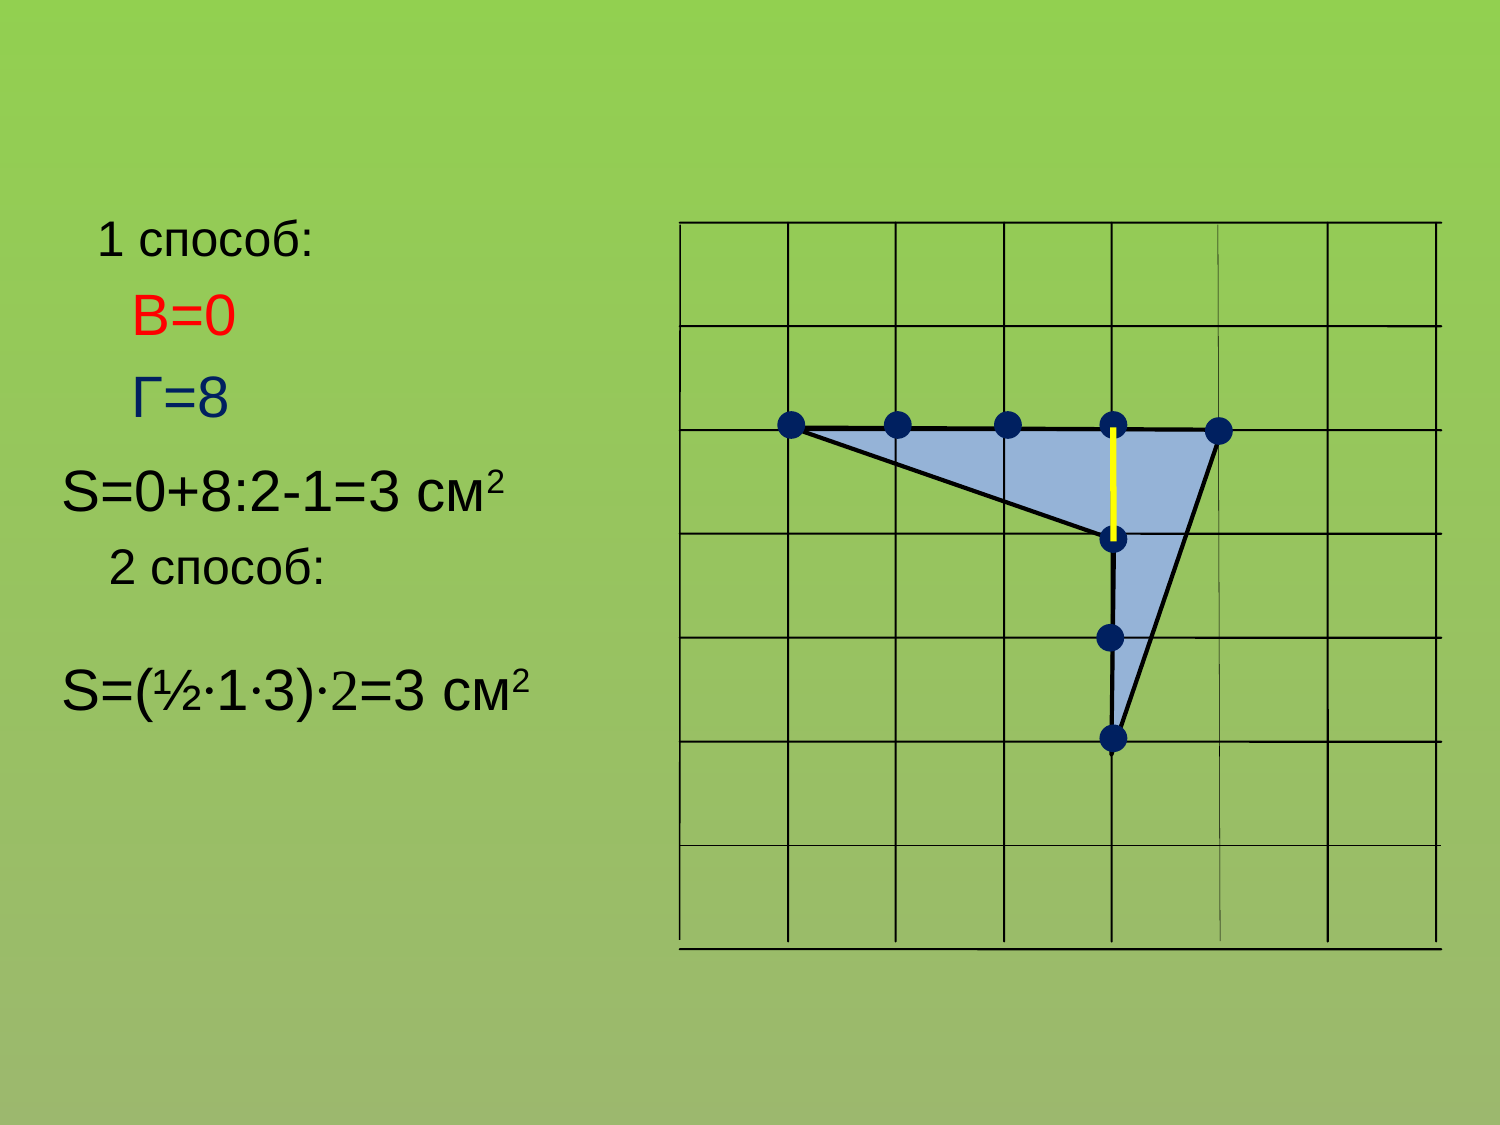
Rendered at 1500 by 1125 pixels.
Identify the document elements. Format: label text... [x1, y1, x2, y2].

text_box 2 способ: [93, 527, 504, 603]
text_box 1 способ: [82, 199, 493, 274]
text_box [679, 222, 1442, 950]
text_box Г=8 [117, 351, 375, 437]
text_box В=0 [117, 269, 610, 355]
text_box S=(½∙1∙3)∙2=3 см2 [46, 644, 645, 730]
text_box S=0+8:2-1=3 см2 [46, 445, 610, 531]
